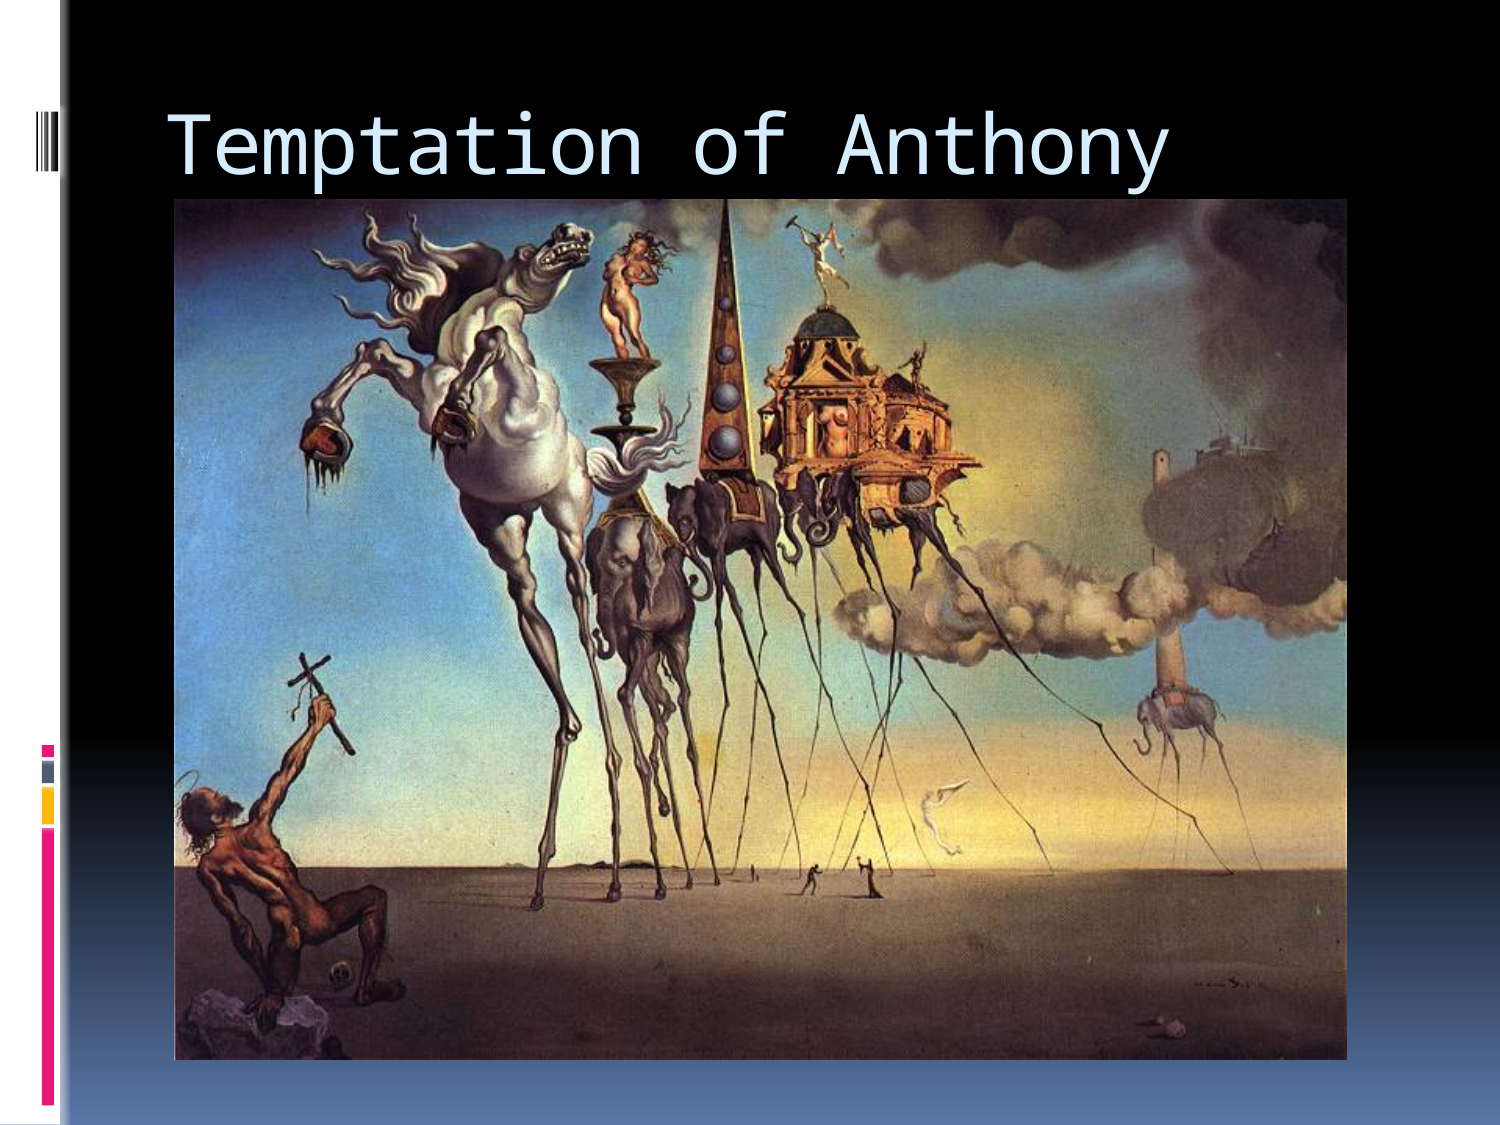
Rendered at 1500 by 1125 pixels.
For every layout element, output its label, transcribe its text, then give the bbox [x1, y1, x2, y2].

title Temptation of Anthony [150, 83, 1425, 234]
picture [174, 199, 1348, 1060]
